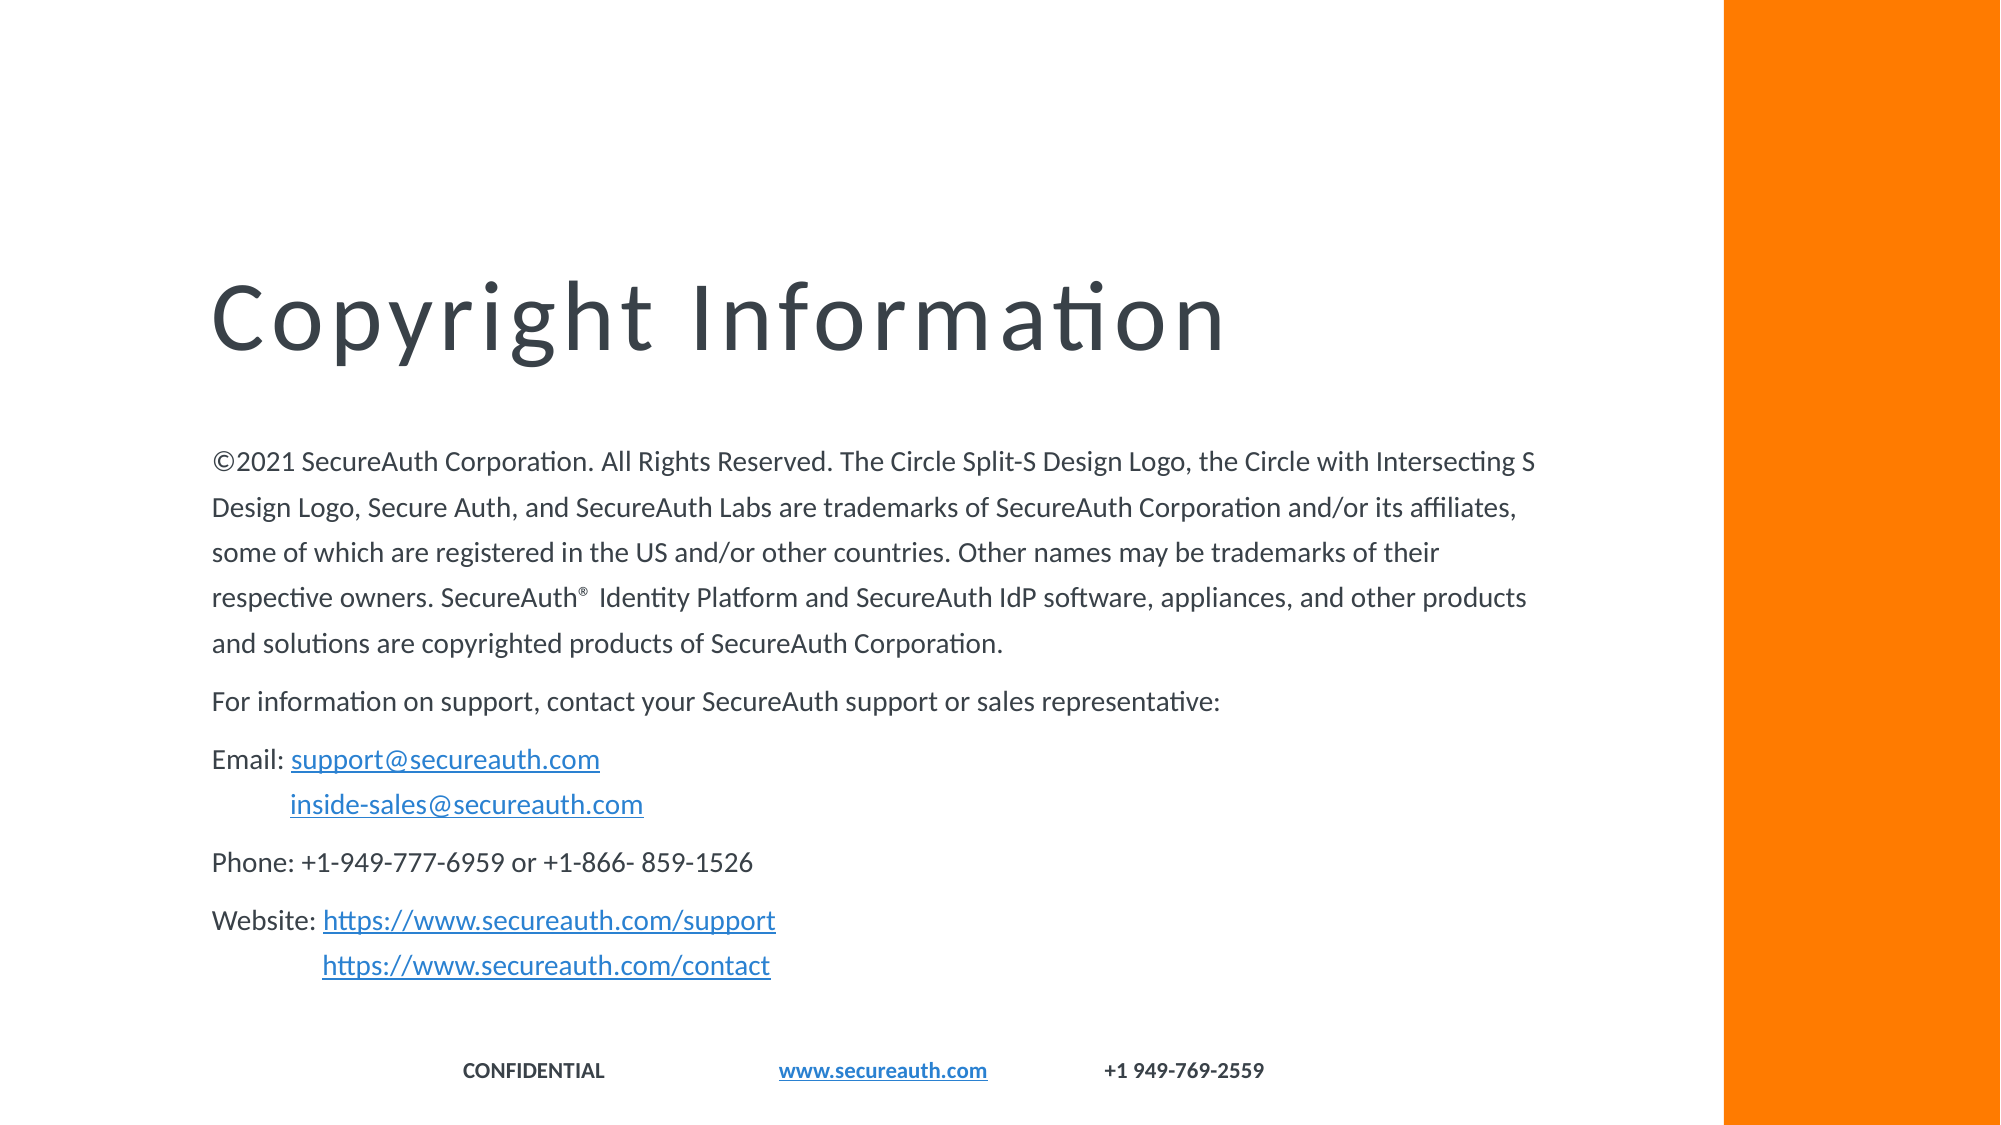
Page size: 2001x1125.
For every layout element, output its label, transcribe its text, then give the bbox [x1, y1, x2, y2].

text_box CONFIDENTIAL www.secureauth.com +1 949-769-2559 [171, 1047, 1551, 1092]
list ©2021 SecureAuth Corporation. All Rights Reserved. The Circle Split-S Design Logo, the Circle with Intersecting S Design Logo, Secure Auth, and SecureAuth Labs are trademarks of SecureAuth Corporation and/or its affiliates, some of which are registered in the US and/or other countries. Other names may be trademarks of their respective owners. SecureAuth® Identity Platform and SecureAuth IdP software, appliances, and other products and solutions are copyrighted products of SecureAuth Corporation. For information on support, contact your SecureAuth support or sales representative: Email: support@secureauth.com inside-sales@secureauth.com Phone: +1-949-777-6959 or +1-866- 859-1526 Website: https://www.secureauth.com/support https://www.secureauth.com/contact [197, 424, 1574, 1002]
title Copyright Information [197, 243, 1658, 383]
